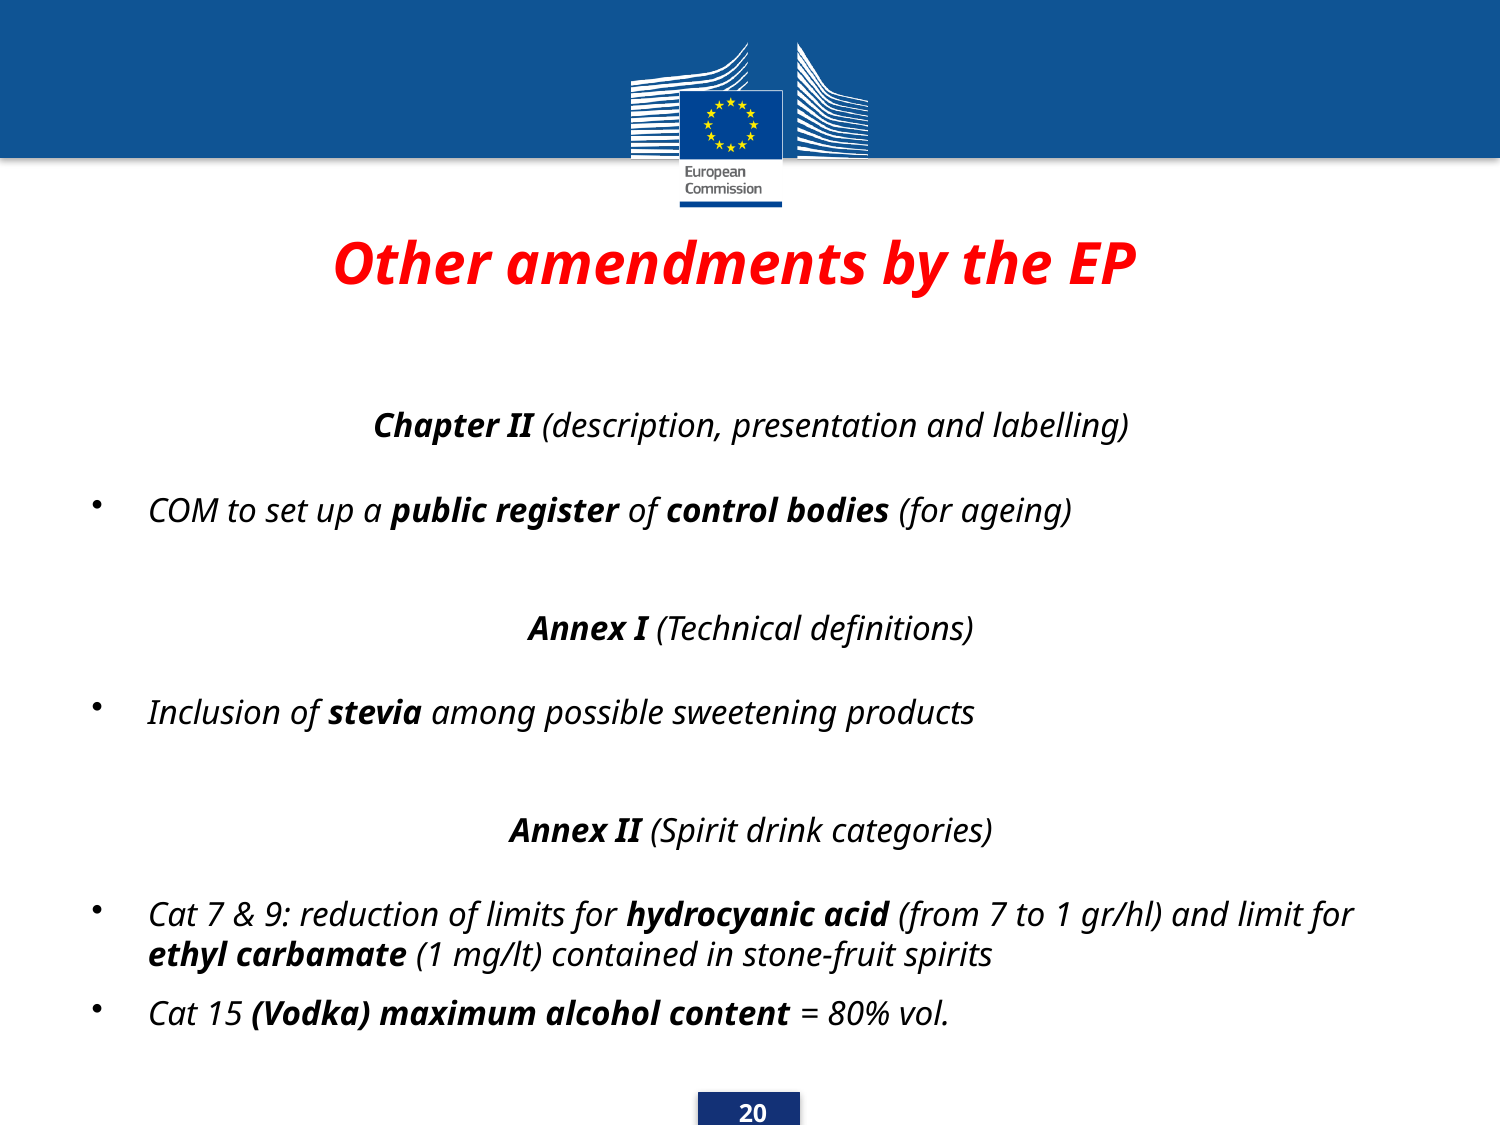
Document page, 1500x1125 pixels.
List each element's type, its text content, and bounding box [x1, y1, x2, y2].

title Other amendments by the EP [29, 196, 1380, 327]
picture [631, 42, 868, 196]
list Chapter II (description, presentation and labelling) COM to set up a public register of control bodies (for ageing) Annex I (Technical definitions) Inclusion of stevia among possible sweetening products Annex II (Spirit drink categories) Cat 7 & 9: reduction of limits for hydrocyanic acid (from 7 to 1 gr/hl) and limit for ethyl carbamate (1 mg/lt) contained in stone-fruit spirits Cat 15 (Vodka) maximum alcohol content = 80% vol. [76, 338, 1427, 1071]
